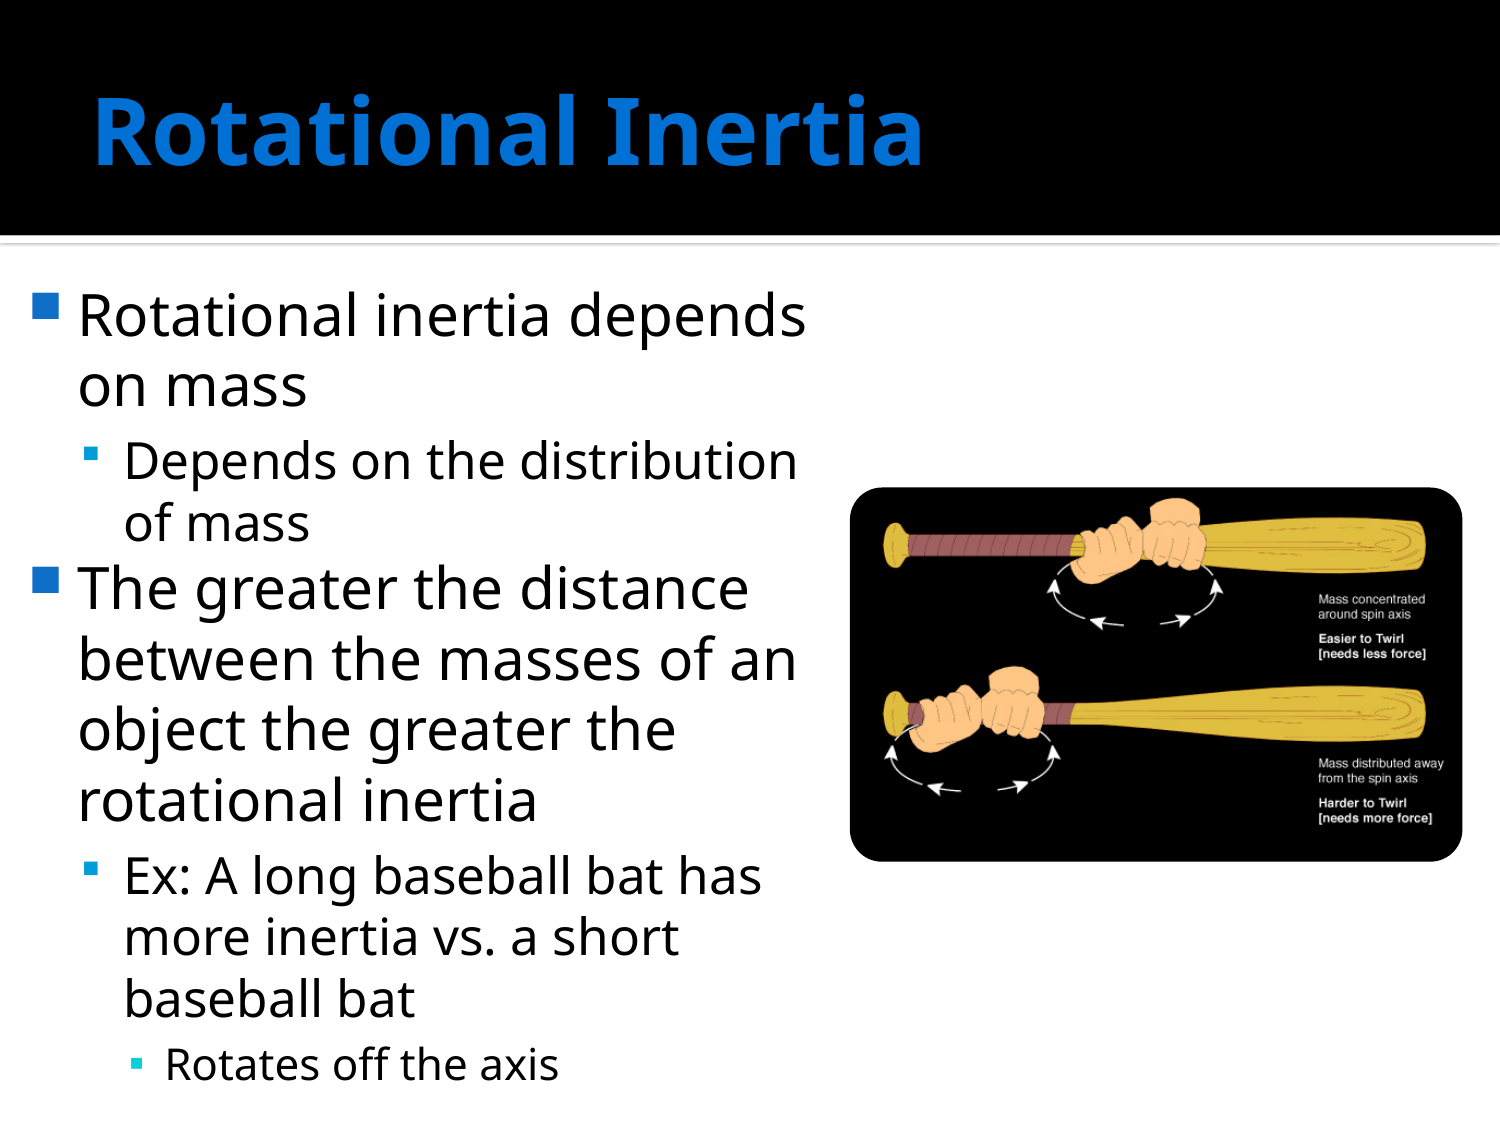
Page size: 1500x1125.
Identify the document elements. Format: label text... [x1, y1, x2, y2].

list Rotational inertia depends on mass Depends on the distribution of mass The greater the distance between the masses of an object the greater the rotational inertia Ex: A long baseball bat has more inertia vs. a short baseball bat Rotates off the axis [0, 262, 863, 1100]
title Rotational Inertia [75, 25, 1425, 231]
picture [849, 487, 1463, 862]
